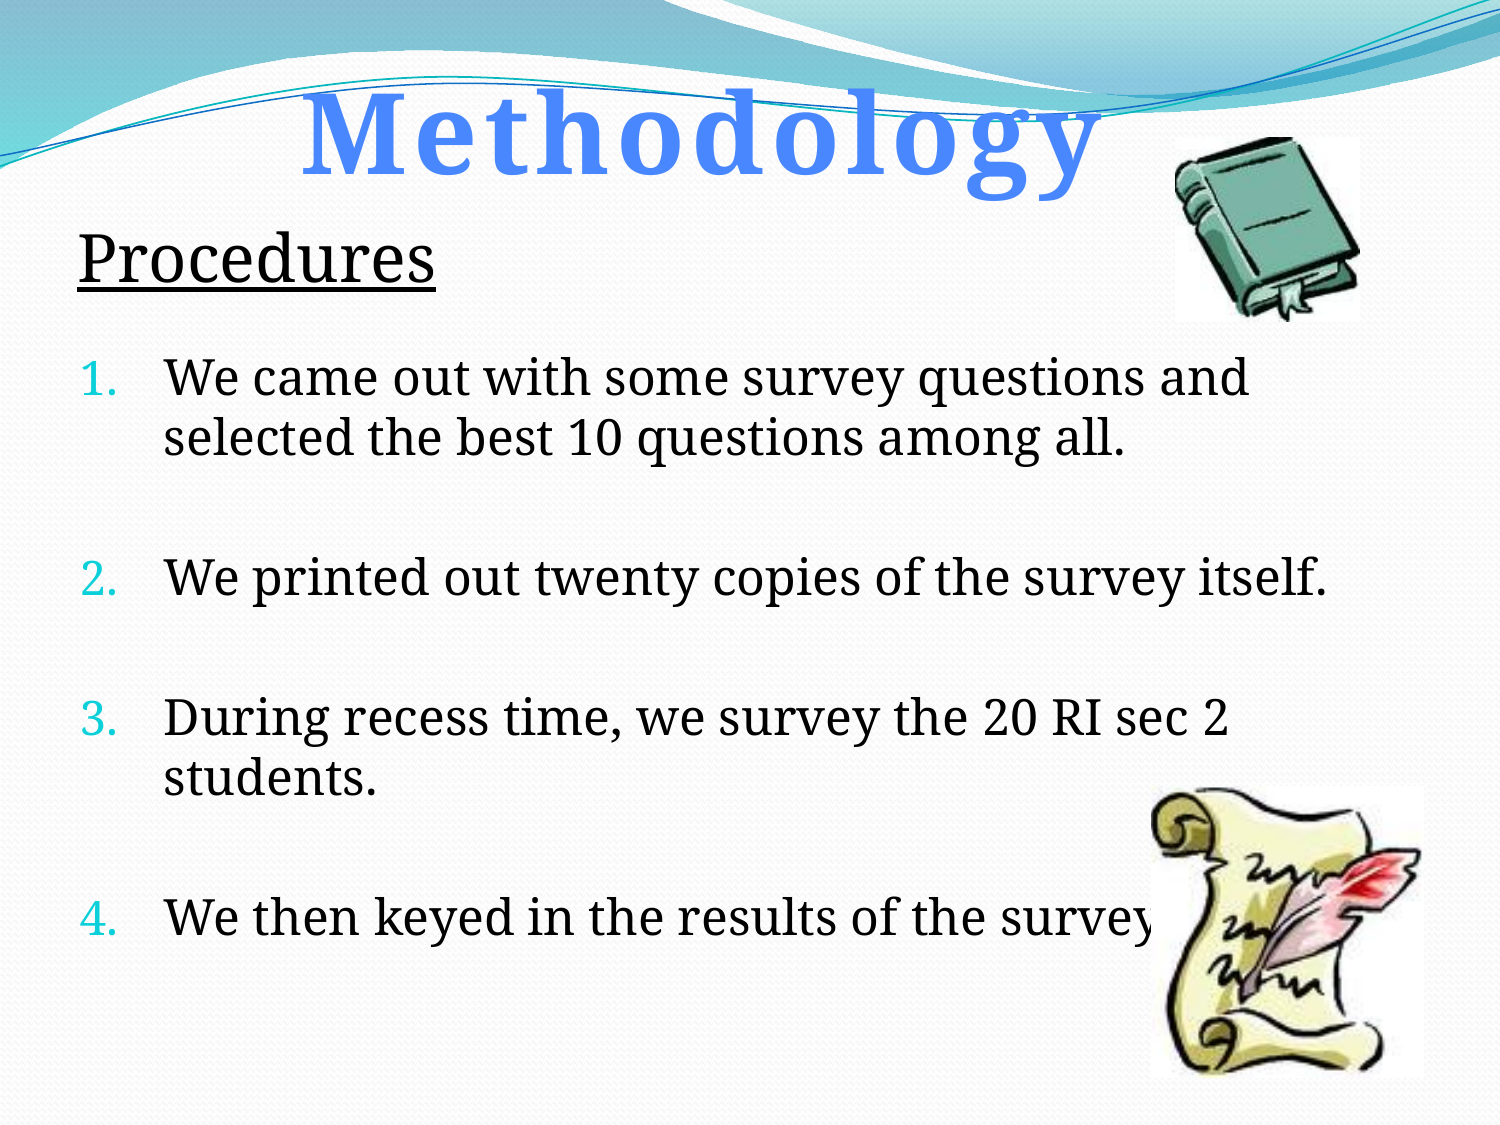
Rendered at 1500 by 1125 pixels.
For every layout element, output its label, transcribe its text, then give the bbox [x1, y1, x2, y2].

picture [1151, 786, 1424, 1078]
text_box Methodology [285, 54, 1118, 205]
list We came out with some survey questions and selected the best 10 questions among all. We printed out twenty copies of the survey itself. During recess time, we survey the 20 RI sec 2 students. We then keyed in the results of the survey. [64, 338, 1415, 1081]
picture [1174, 136, 1360, 322]
text_box Procedures [62, 208, 462, 303]
